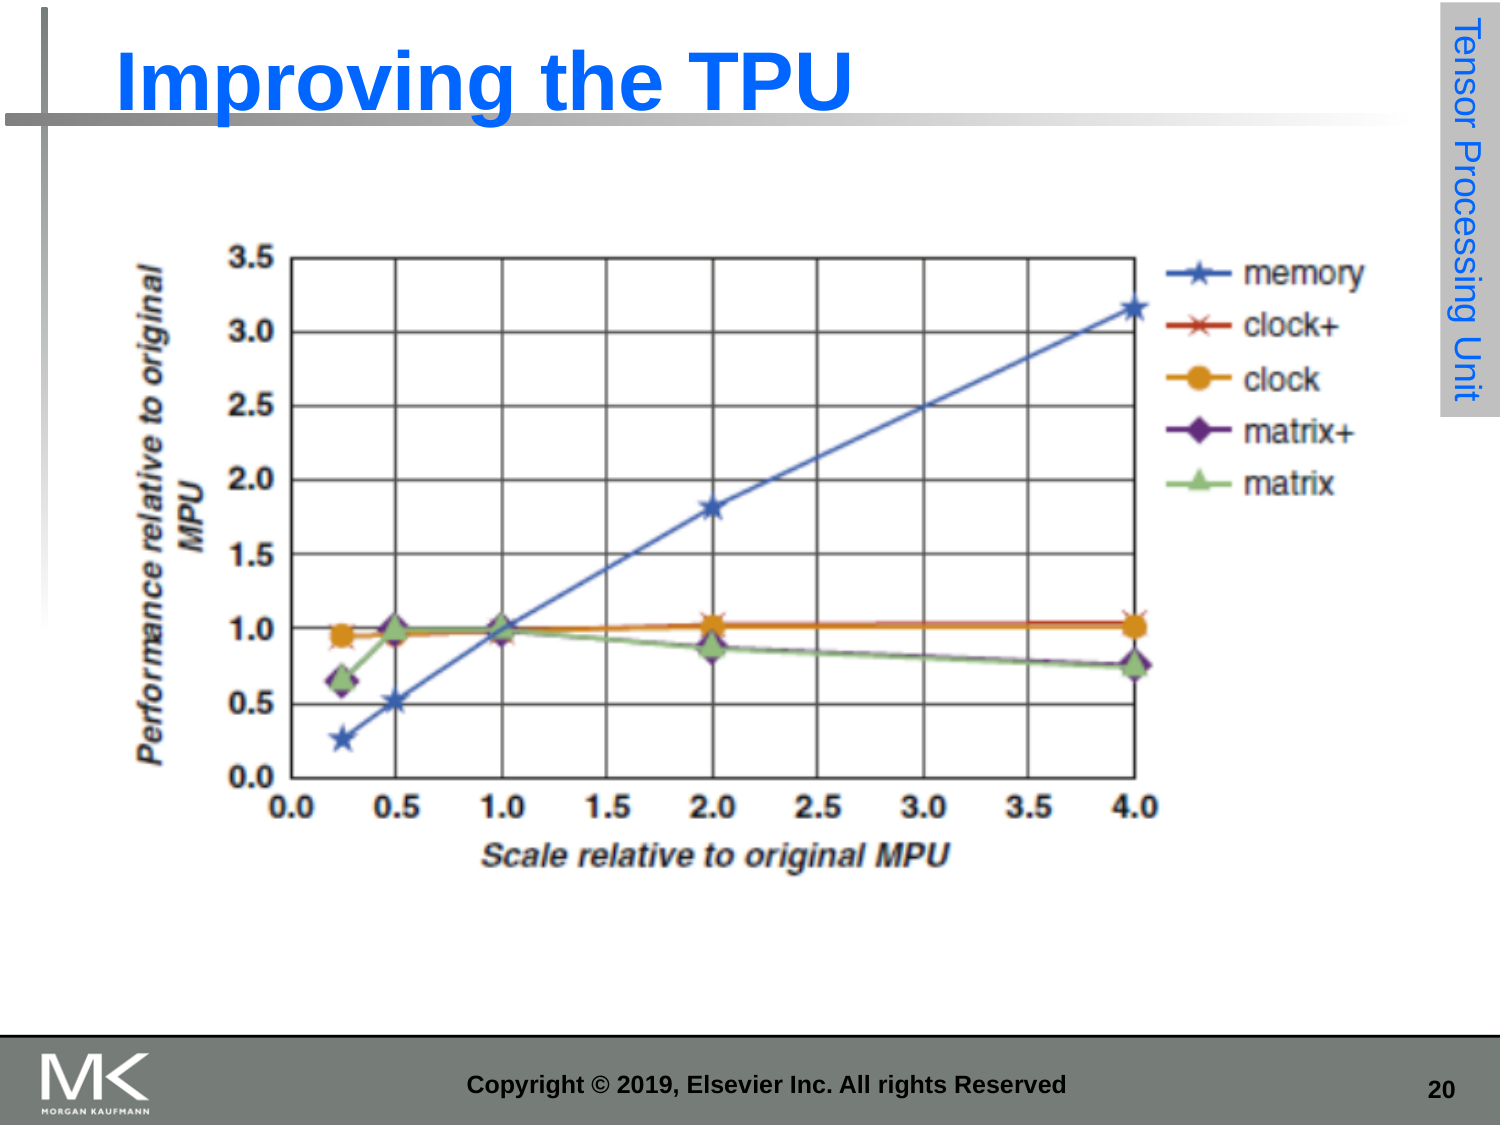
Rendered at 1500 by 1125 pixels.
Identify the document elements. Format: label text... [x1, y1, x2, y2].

text_box Tensor Processing Unit [1440, 2, 1500, 417]
footer Copyright © 2019, Elsevier Inc. All rights Reserved [170, 1046, 1365, 1106]
picture [29, 1046, 160, 1123]
picture [104, 207, 1382, 891]
title Improving the TPU [100, 17, 1440, 135]
